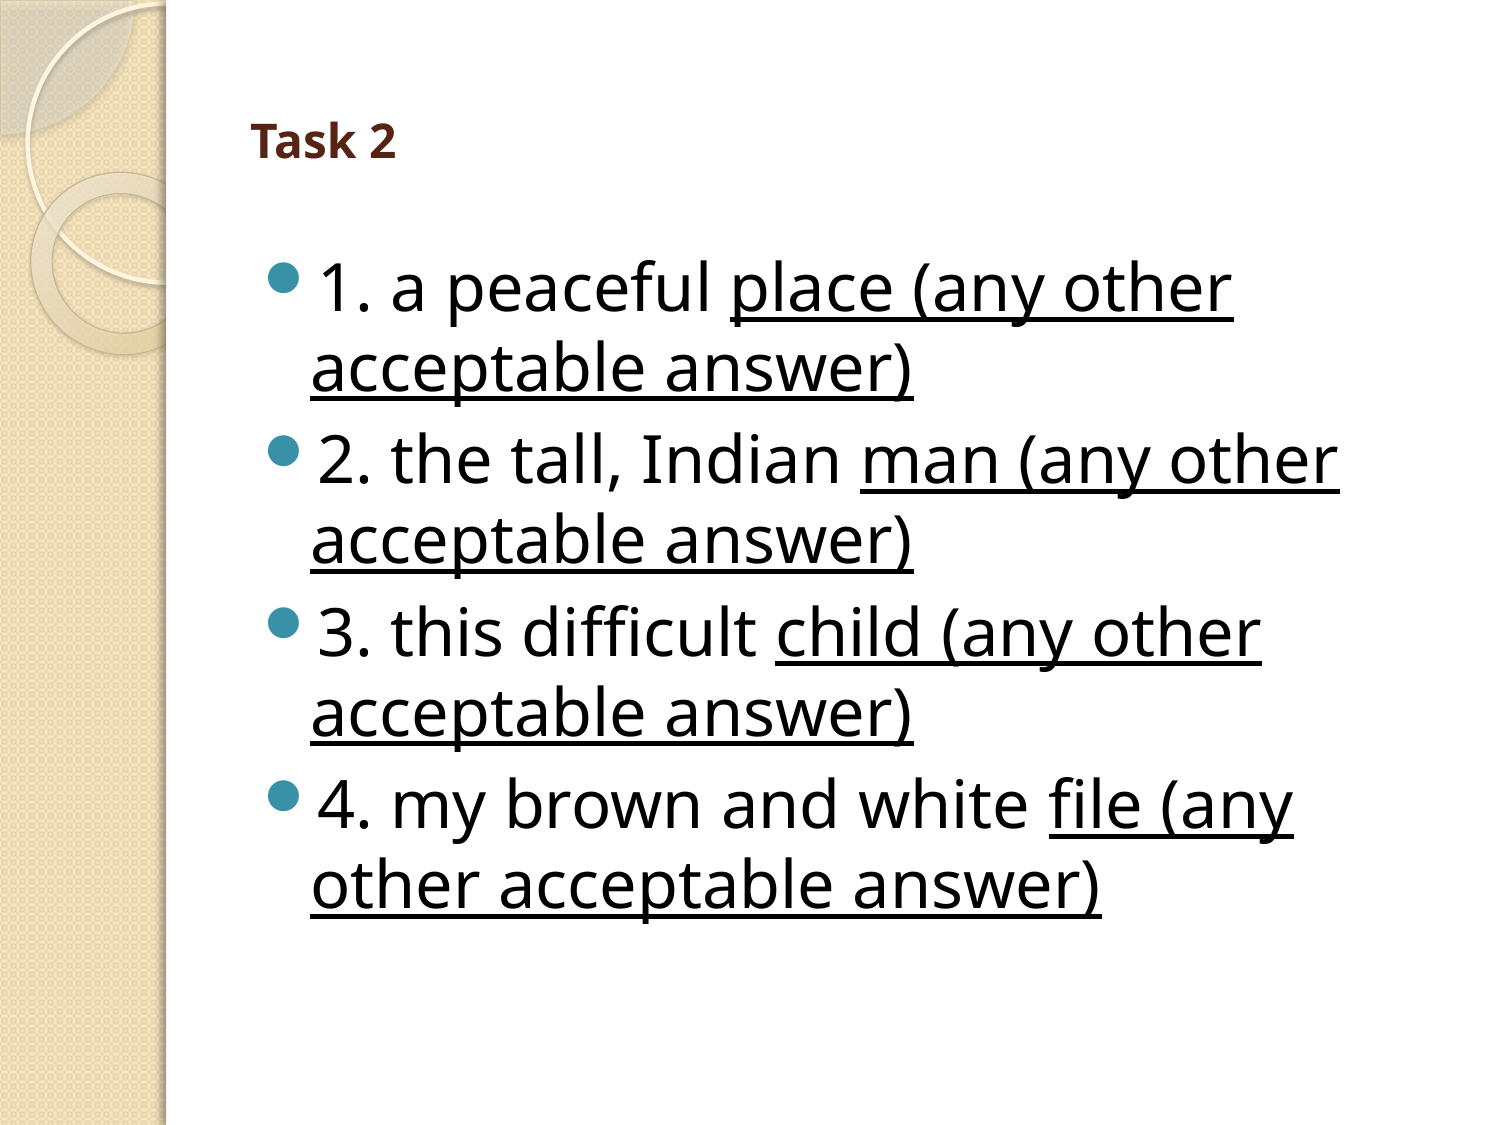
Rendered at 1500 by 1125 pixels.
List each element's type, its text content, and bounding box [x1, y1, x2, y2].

title Task 2 [235, 45, 1466, 233]
list 1. a peaceful place (any other acceptable answer) 2. the tall, Indian man (any other acceptable answer) 3. this difficult child (any other acceptable answer) 4. my brown and white file (any other acceptable answer) [235, 237, 1466, 1025]
